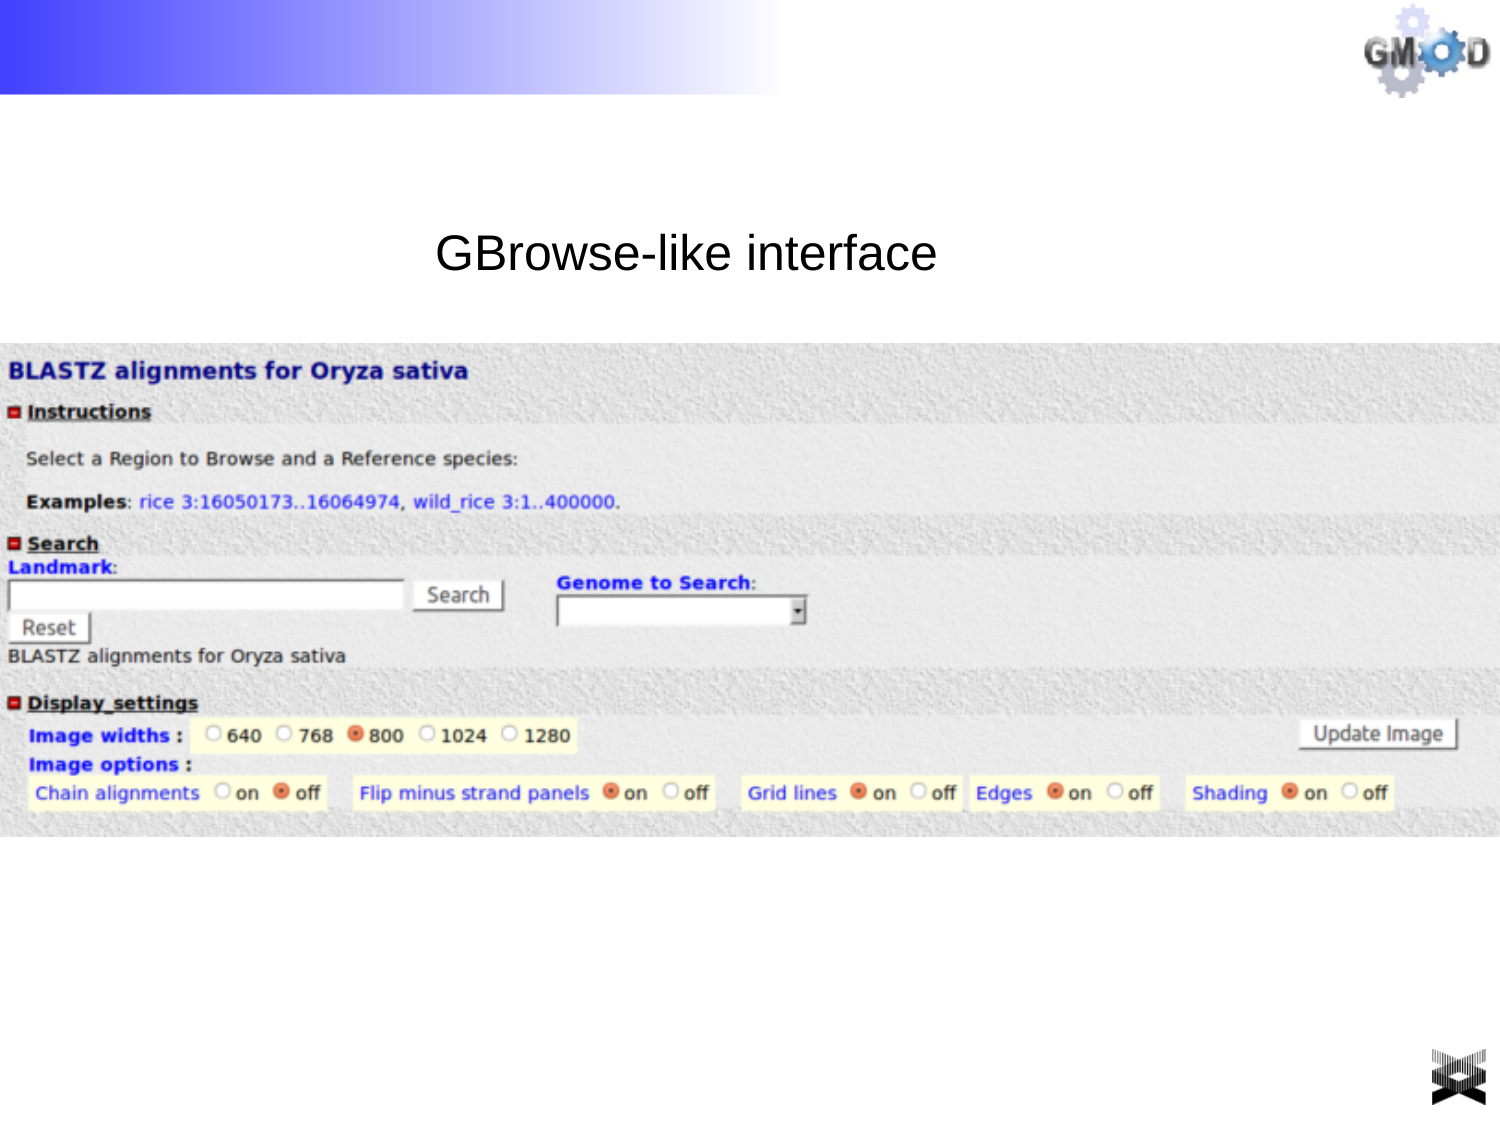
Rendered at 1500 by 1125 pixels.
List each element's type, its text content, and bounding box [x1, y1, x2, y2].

picture [1431, 1049, 1487, 1105]
text_box GBrowse-like interface [420, 212, 953, 289]
picture [0, 343, 1500, 837]
